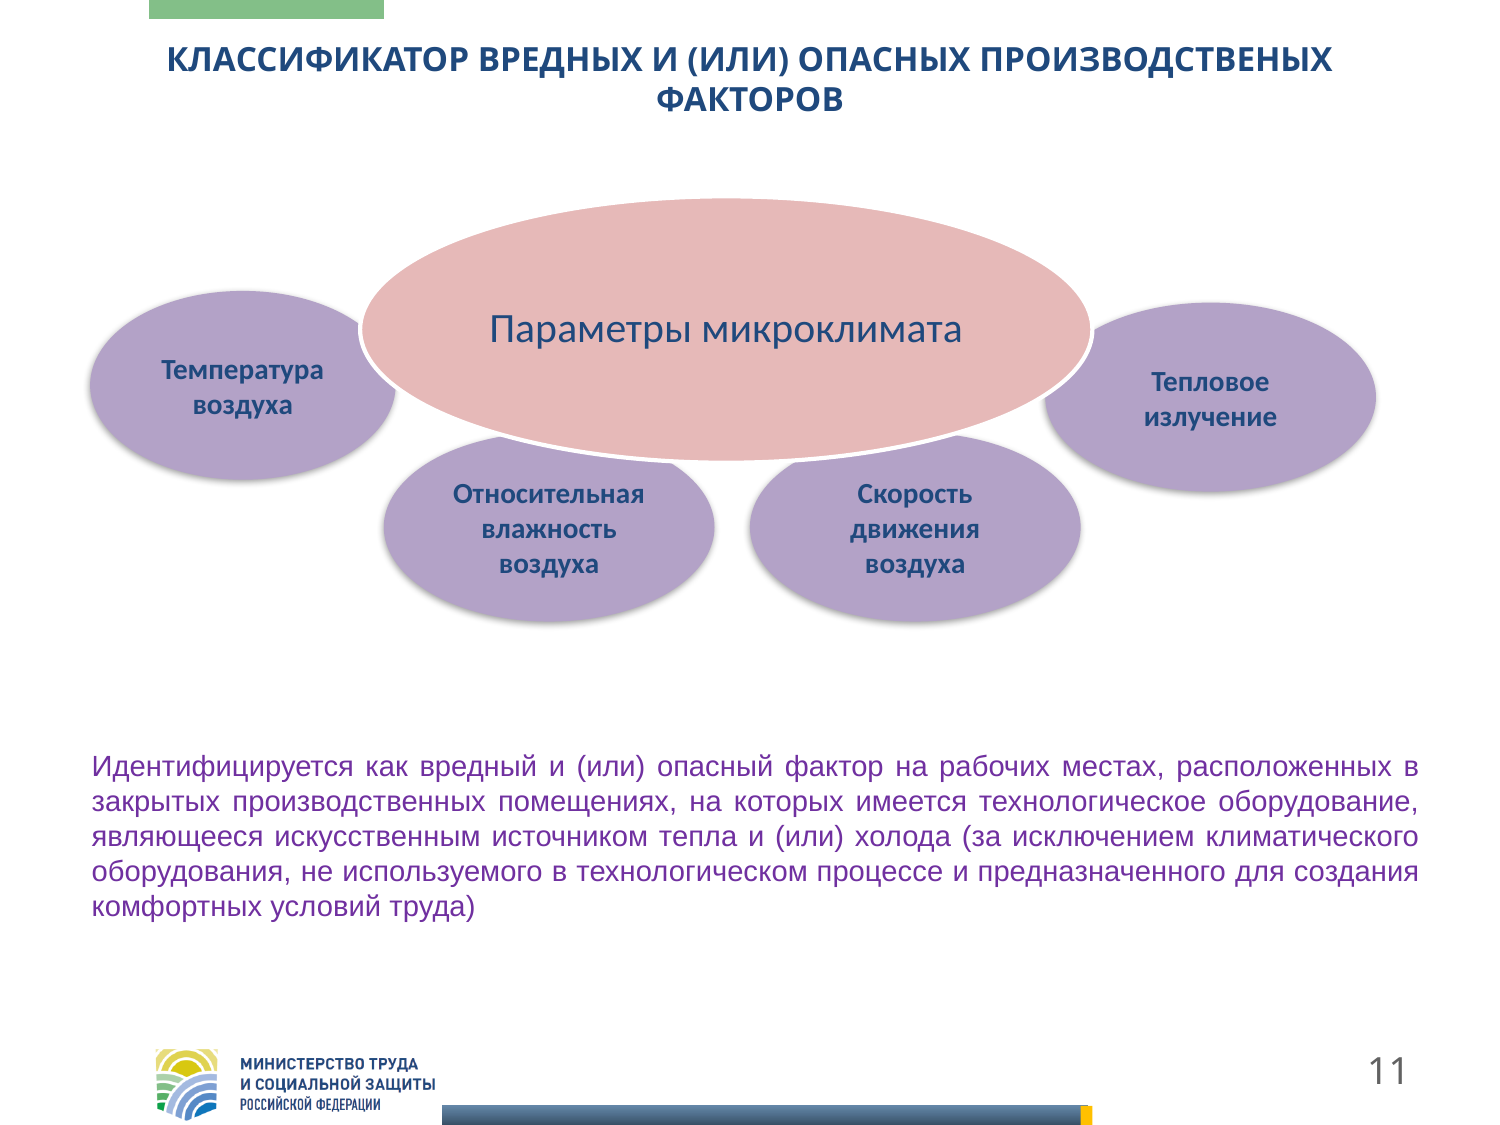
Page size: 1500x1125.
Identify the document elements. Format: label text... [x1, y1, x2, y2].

text_box [1079, 1104, 1094, 1125]
picture [147, 1043, 444, 1125]
text_box Тепловое излучение [1096, 301, 1377, 493]
text_box Скорость движения воздуха [749, 471, 1082, 623]
text_box Идентифицируется как вредный и (или) опасный фактор на рабочих местах, расположенных в закрытых производственных помещениях, на которых имеется технологическое оборудование, являющееся искусственным источником тепла и (или) холода (за исключением климатического оборудования, не используемого в технологическом процессе и предназначенного для создания комфортных условий труда) [76, 739, 1436, 930]
text_box Температура воздуха [89, 290, 354, 481]
picture [149, 0, 385, 19]
text_box Относительная влажность воздуха [383, 471, 716, 623]
slide_number 11 [1074, 1042, 1425, 1103]
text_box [359, 196, 1093, 463]
text_box [448, 1105, 1079, 1125]
title КЛАССИФИКАТОР ВРЕДНЫХ И (ИЛИ) ОПАСНЫХ ПРОИЗВОДСТВЕНЫХ ФАКТОРОВ [76, 30, 1424, 126]
